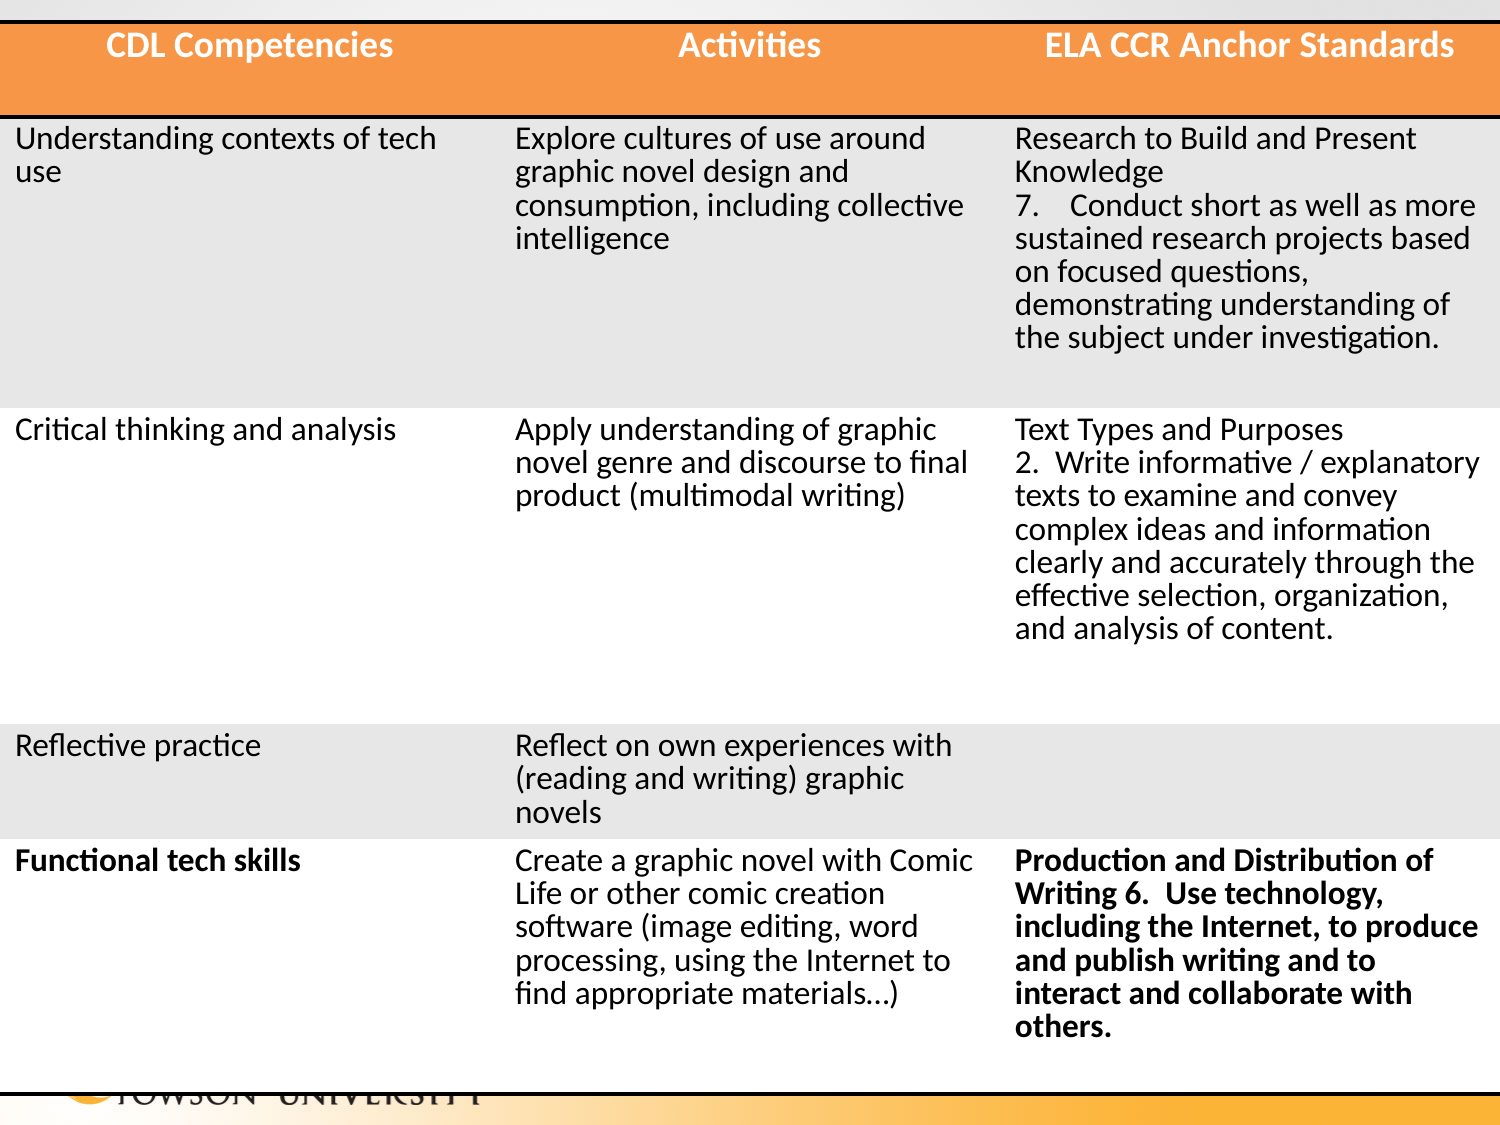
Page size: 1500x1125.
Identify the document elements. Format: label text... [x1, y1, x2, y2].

picture [0, 0, 1500, 20]
table_header CDL Competencies [0, 24, 500, 115]
table_cell Apply understanding of graphic novel genre and discourse to final product (multimodal writing) [500, 408, 1000, 724]
table_cell Production and Distribution of Writing 6. Use technology, including the Internet, to produce and publish writing and to interact and collaborate with others. [1000, 839, 1500, 1092]
table_header Activities [500, 24, 1000, 115]
table_cell Functional tech skills [0, 839, 500, 1092]
table_cell Understanding contexts of tech use [0, 119, 500, 408]
table_cell [1000, 724, 1500, 839]
table_cell Text Types and Purposes 2. Write informative / explanatory texts to examine and convey complex ideas and information clearly and accurately through the effective selection, organization, and analysis of content. [1000, 408, 1500, 724]
table_cell Research to Build and Present Knowledge 7. Conduct short as well as more sustained research projects based on focused questions, demonstrating understanding of the subject under investigation. [1000, 119, 1500, 408]
table_cell Explore cultures of use around graphic novel design and consumption, including collective intelligence [500, 119, 1000, 408]
table_cell Reflective practice [0, 724, 500, 839]
picture [0, 1096, 1500, 1125]
table_header ELA CCR Anchor Standards [1000, 24, 1500, 115]
table_cell Create a graphic novel with Comic Life or other comic creation software (image editing, word processing, using the Internet to find appropriate materials…) [500, 839, 1000, 1092]
table_cell Critical thinking and analysis [0, 408, 500, 724]
table_cell Reflect on own experiences with (reading and writing) graphic novels [500, 724, 1000, 839]
